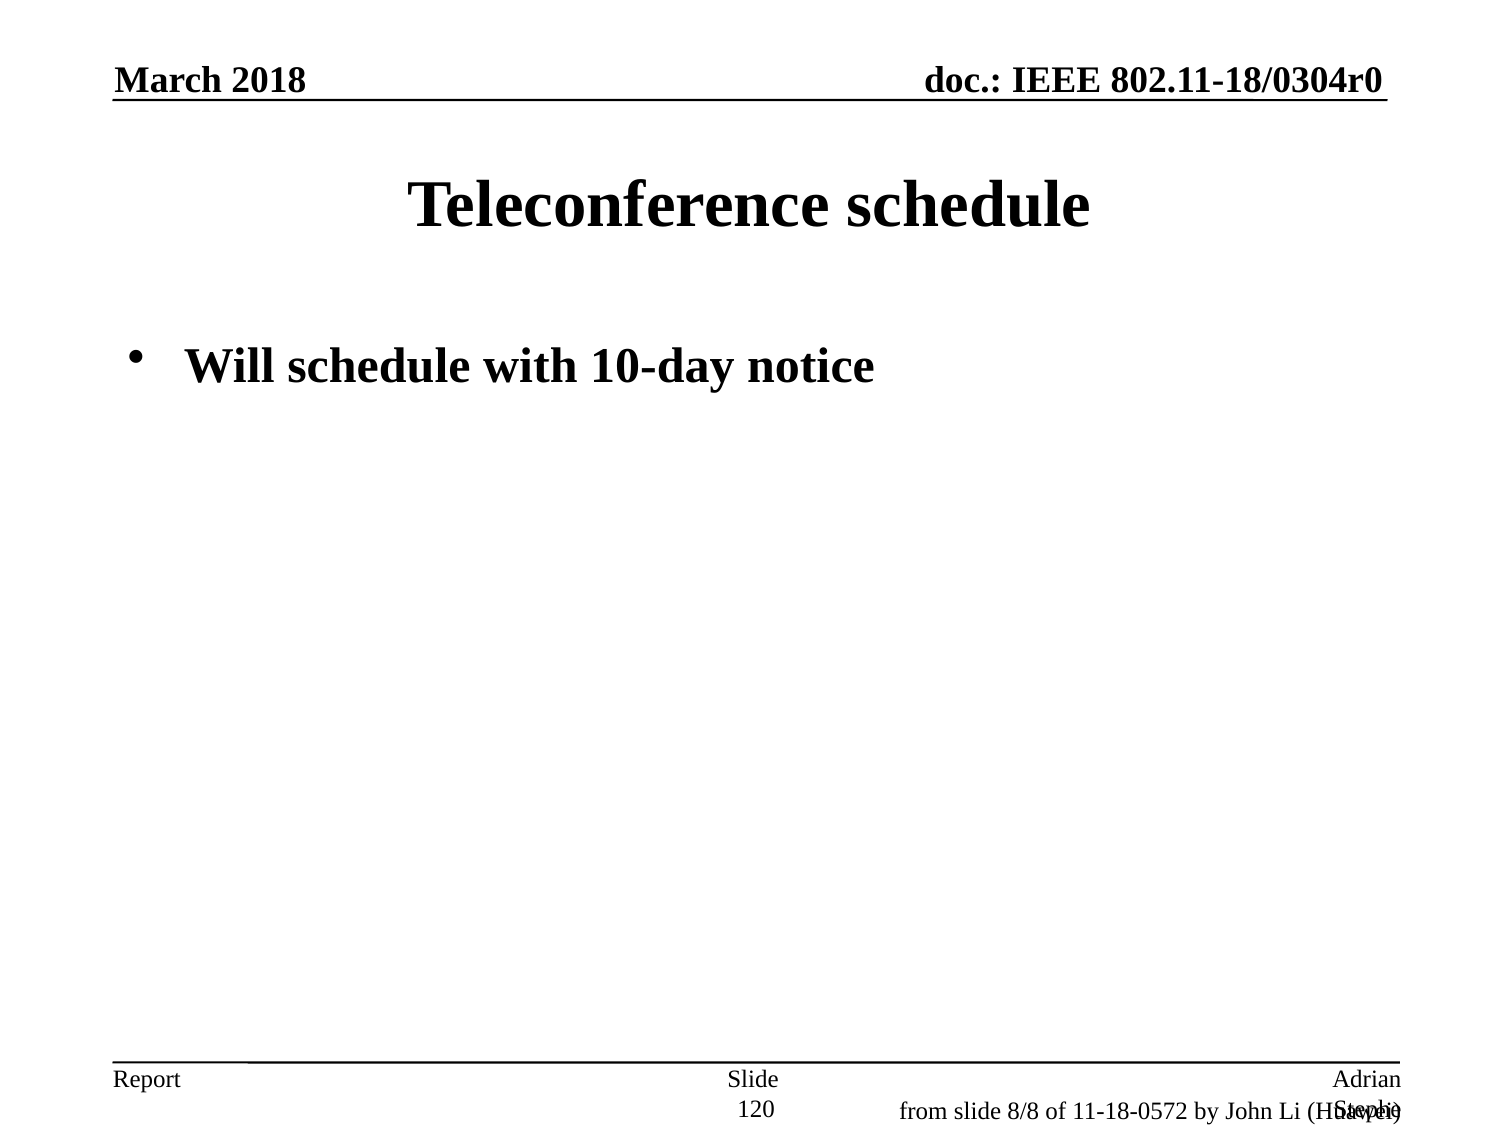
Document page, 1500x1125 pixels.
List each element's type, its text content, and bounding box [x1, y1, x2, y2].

text_box from slide 8/8 of 11-18-0572 by John Li (Huawei) [343, 1087, 1417, 1125]
footer Adrian Stephens, Intel Corporation [1324, 1061, 1402, 1087]
list Will schedule with 10-day notice [112, 324, 1388, 1000]
slide_number Slide 120 [711, 1061, 801, 1093]
title Teleconference schedule [112, 112, 1388, 288]
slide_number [114, 54, 374, 101]
